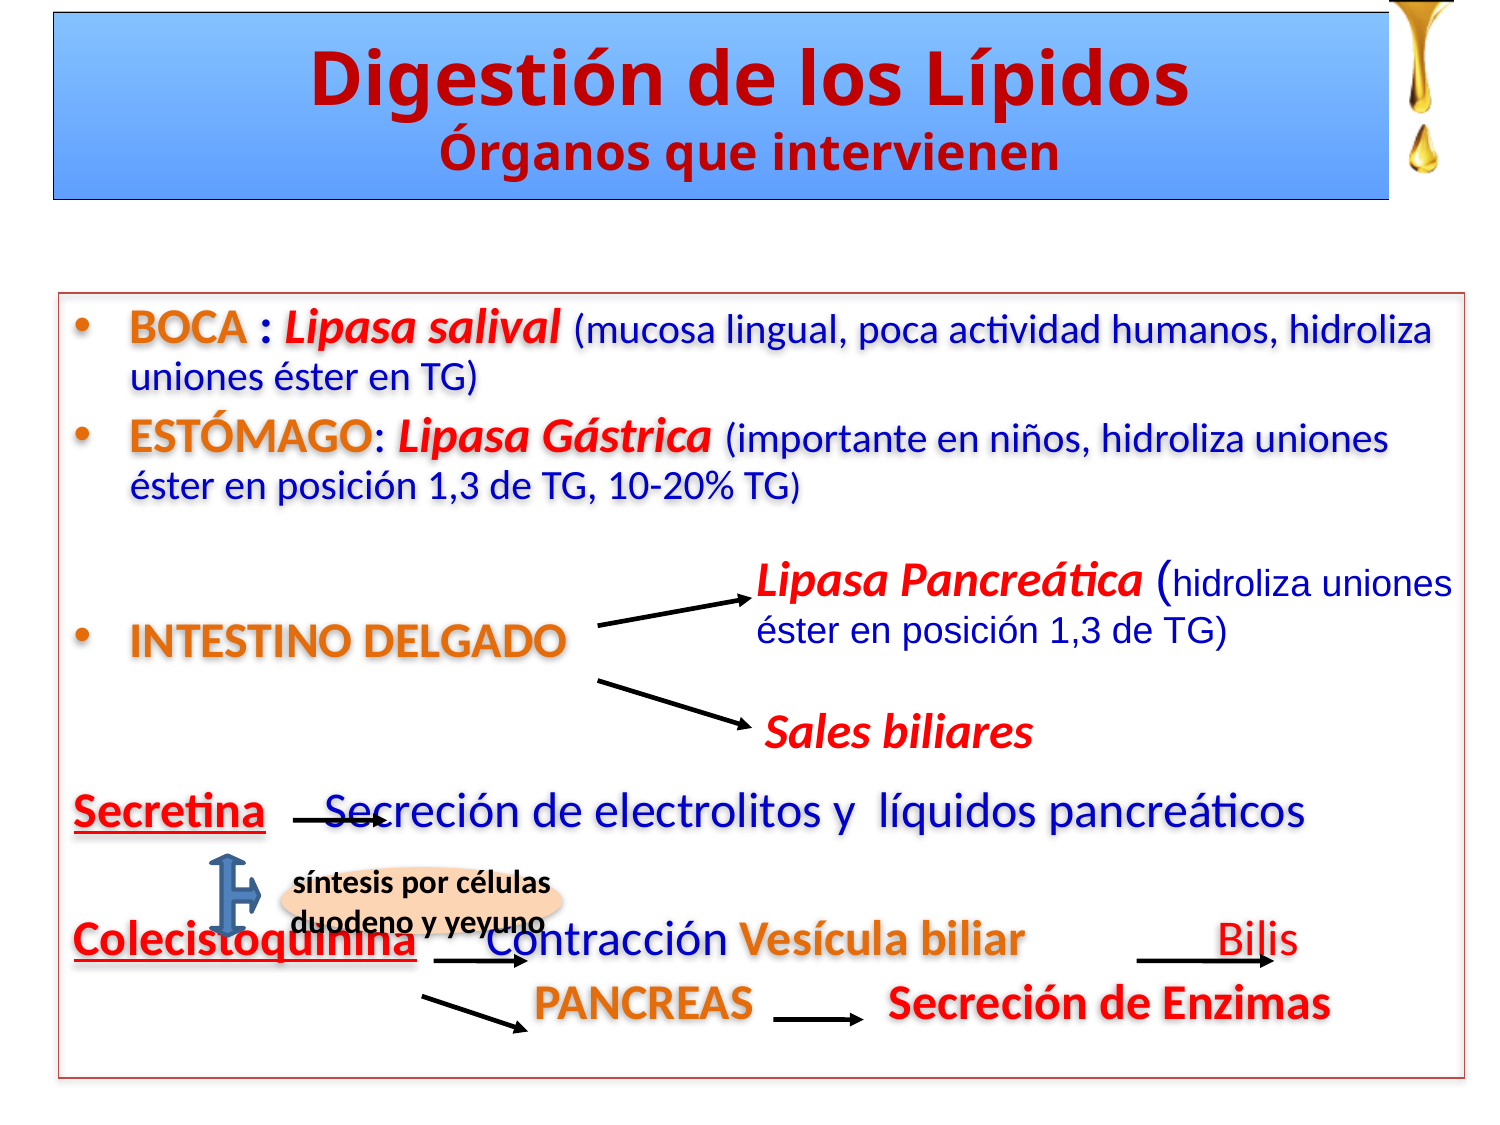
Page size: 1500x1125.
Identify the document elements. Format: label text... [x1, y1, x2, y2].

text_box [597, 538, 1500, 768]
text_box [292, 814, 388, 827]
text_box síntesis por células duodeno y yeyuno [281, 867, 563, 934]
picture [1388, 0, 1454, 212]
text_box [1136, 954, 1275, 968]
text_box [208, 853, 262, 938]
list BOCA : Lipasa salival (mucosa lingual, poca actividad humanos, hidroliza uniones éster en TG) ESTÓMAGO: Lipasa Gástrica (importante en niños, hidroliza uniones éster en posición 1,3 de TG, 10-20% TG) INTESTINO DELGADO Secretina Secreción de electrolitos y líquidos pancreáticos Colecistoquinina Contracción Vesícula biliar Bilis PANCREAS Secreción de Enzimas [58, 292, 1465, 1079]
text_box [421, 995, 529, 1034]
text_box [433, 954, 529, 968]
title Digestión de los Lípidos Órganos que intervienen [52, 11, 1383, 200]
text_box [773, 1013, 864, 1026]
